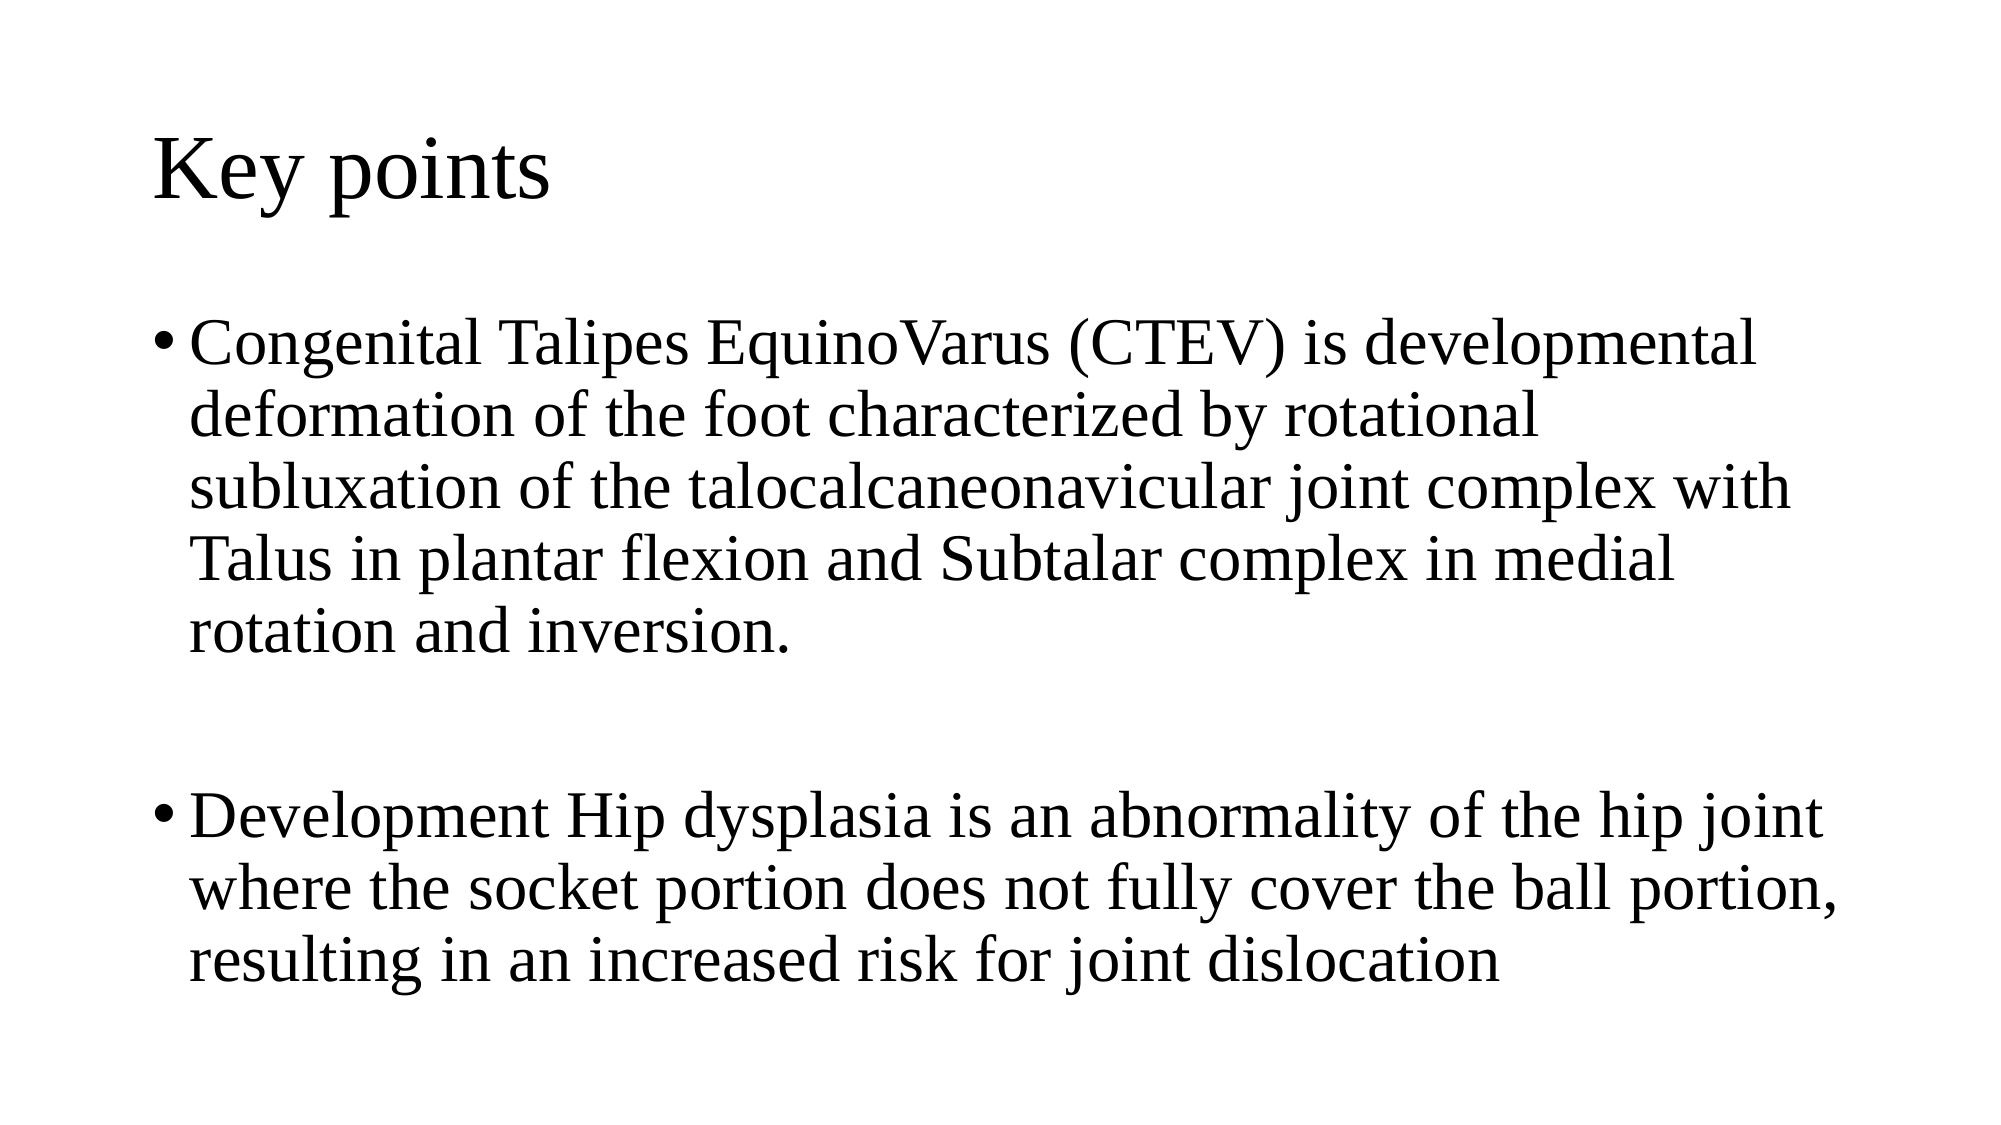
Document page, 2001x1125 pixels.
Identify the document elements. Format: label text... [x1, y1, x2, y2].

list Congenital Talipes EquinoVarus (CTEV) is developmental deformation of the foot characterized by rotational subluxation of the talocalcaneonavicular joint complex with Talus in plantar flexion and Subtalar complex in medial rotation and inversion. Development Hip dysplasia is an abnormality of the hip joint where the socket portion does not fully cover the ball portion, resulting in an increased risk for joint dislocation [137, 299, 1863, 1014]
title Key points [137, 59, 1863, 278]
